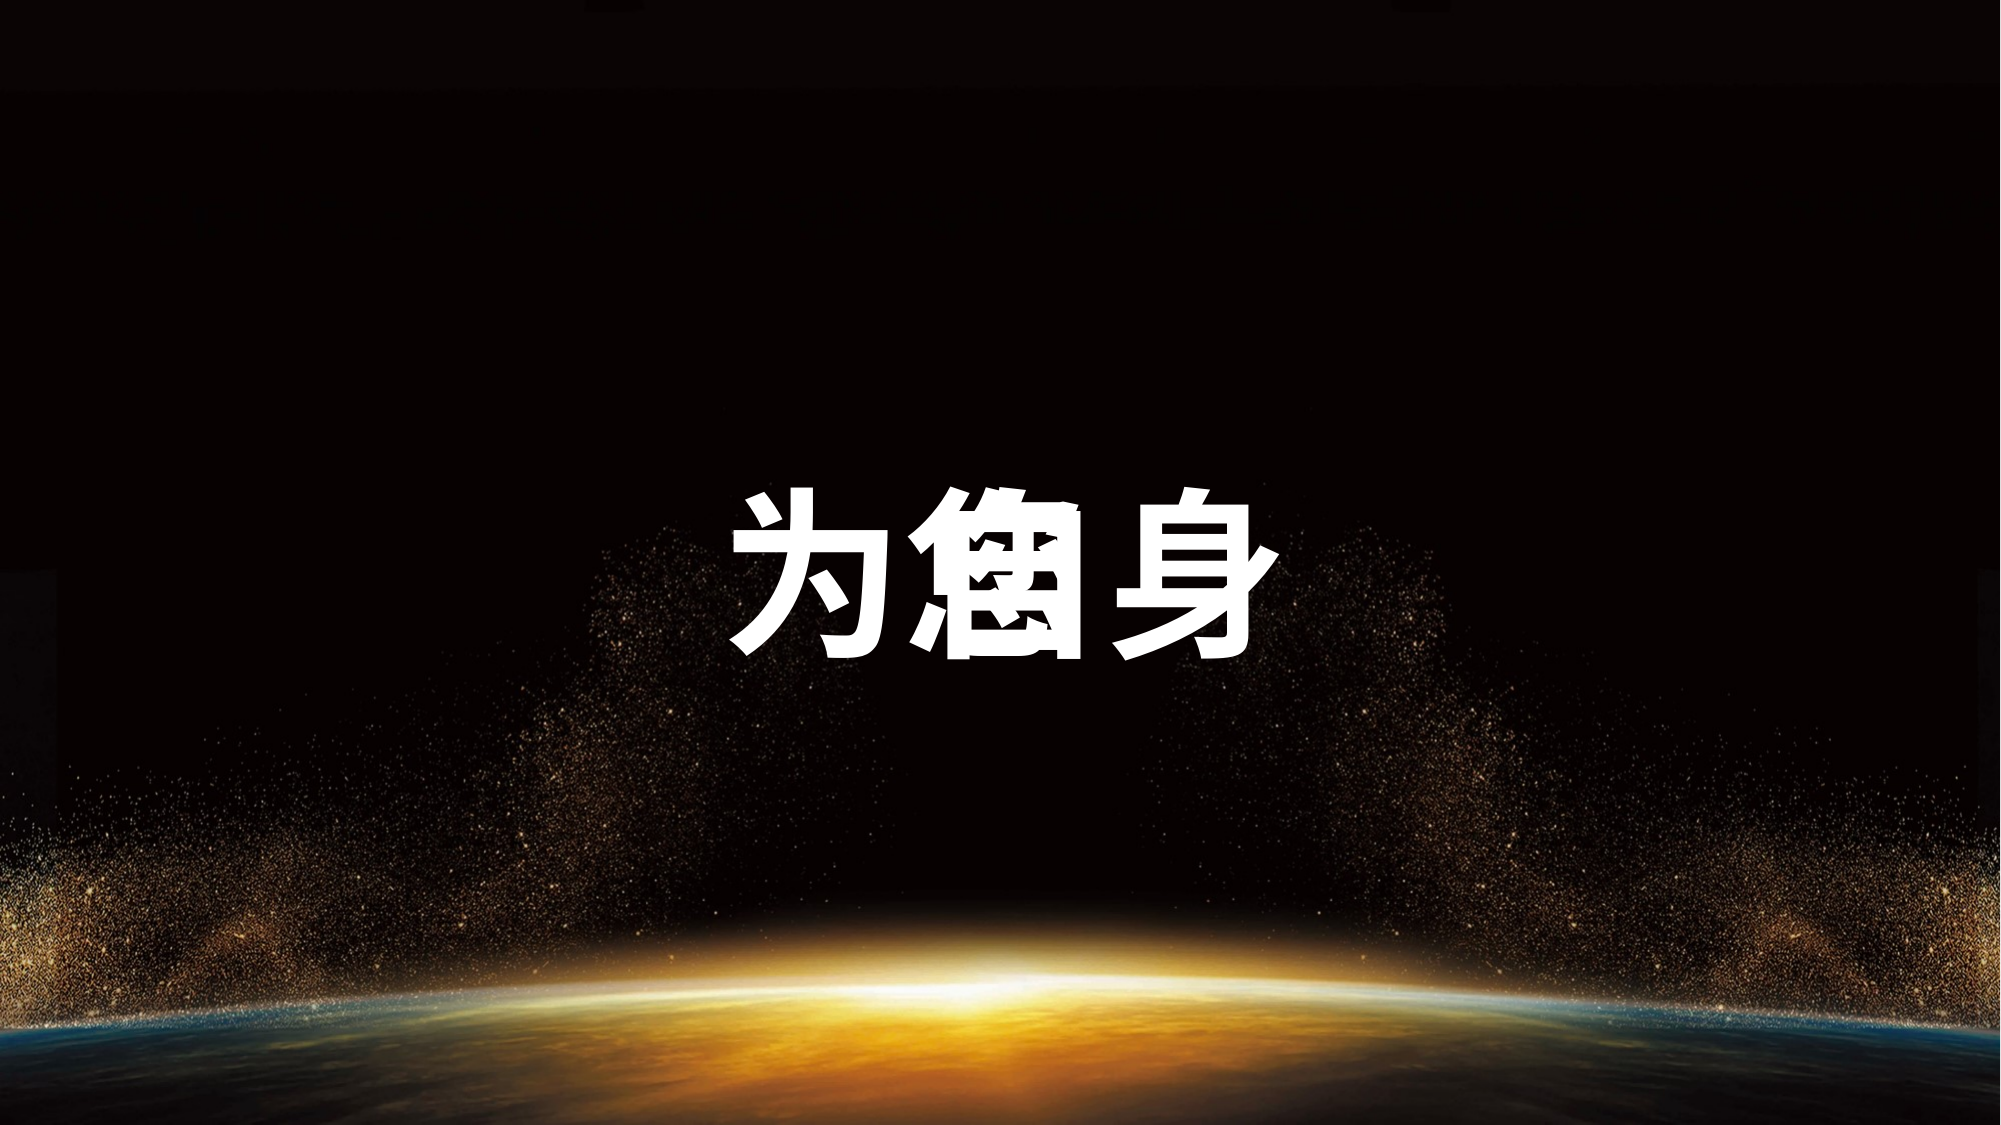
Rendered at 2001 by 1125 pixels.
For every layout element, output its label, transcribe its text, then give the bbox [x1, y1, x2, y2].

text_box 为您 [705, 453, 906, 688]
text_box 自身 [906, 453, 1303, 688]
picture [0, 0, 2001, 1125]
